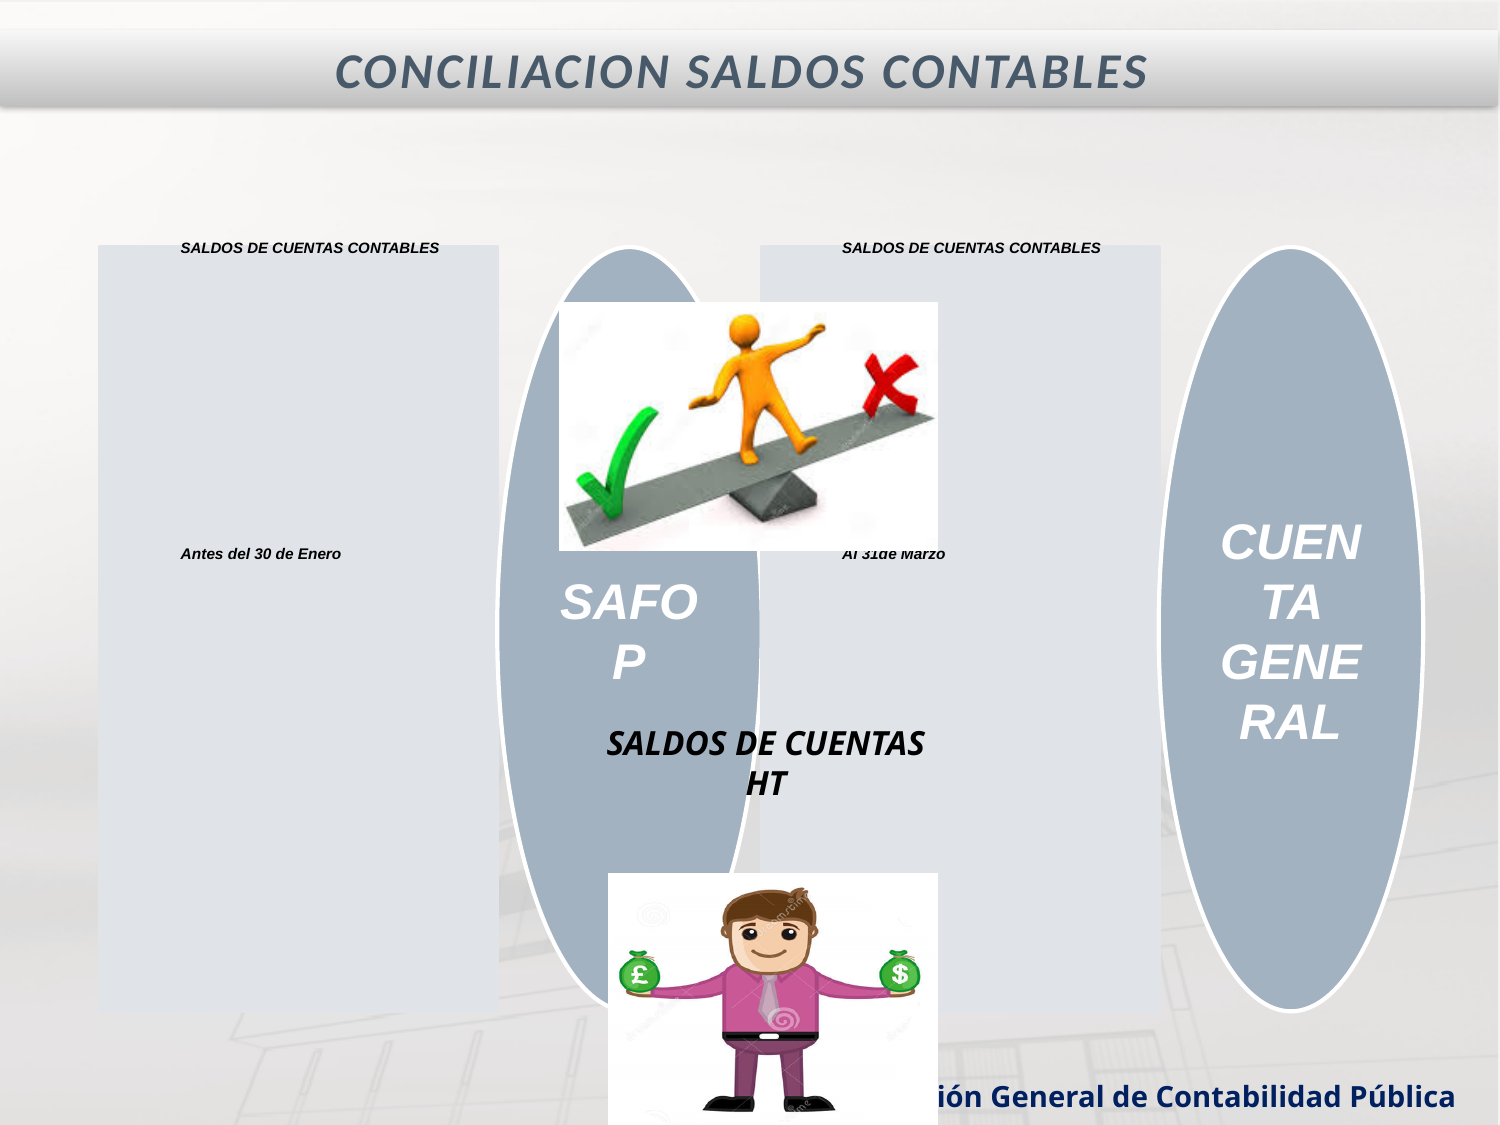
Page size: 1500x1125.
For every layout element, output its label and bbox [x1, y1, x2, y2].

text_box [100, 246, 1424, 1012]
picture [0, 2, 1498, 1125]
